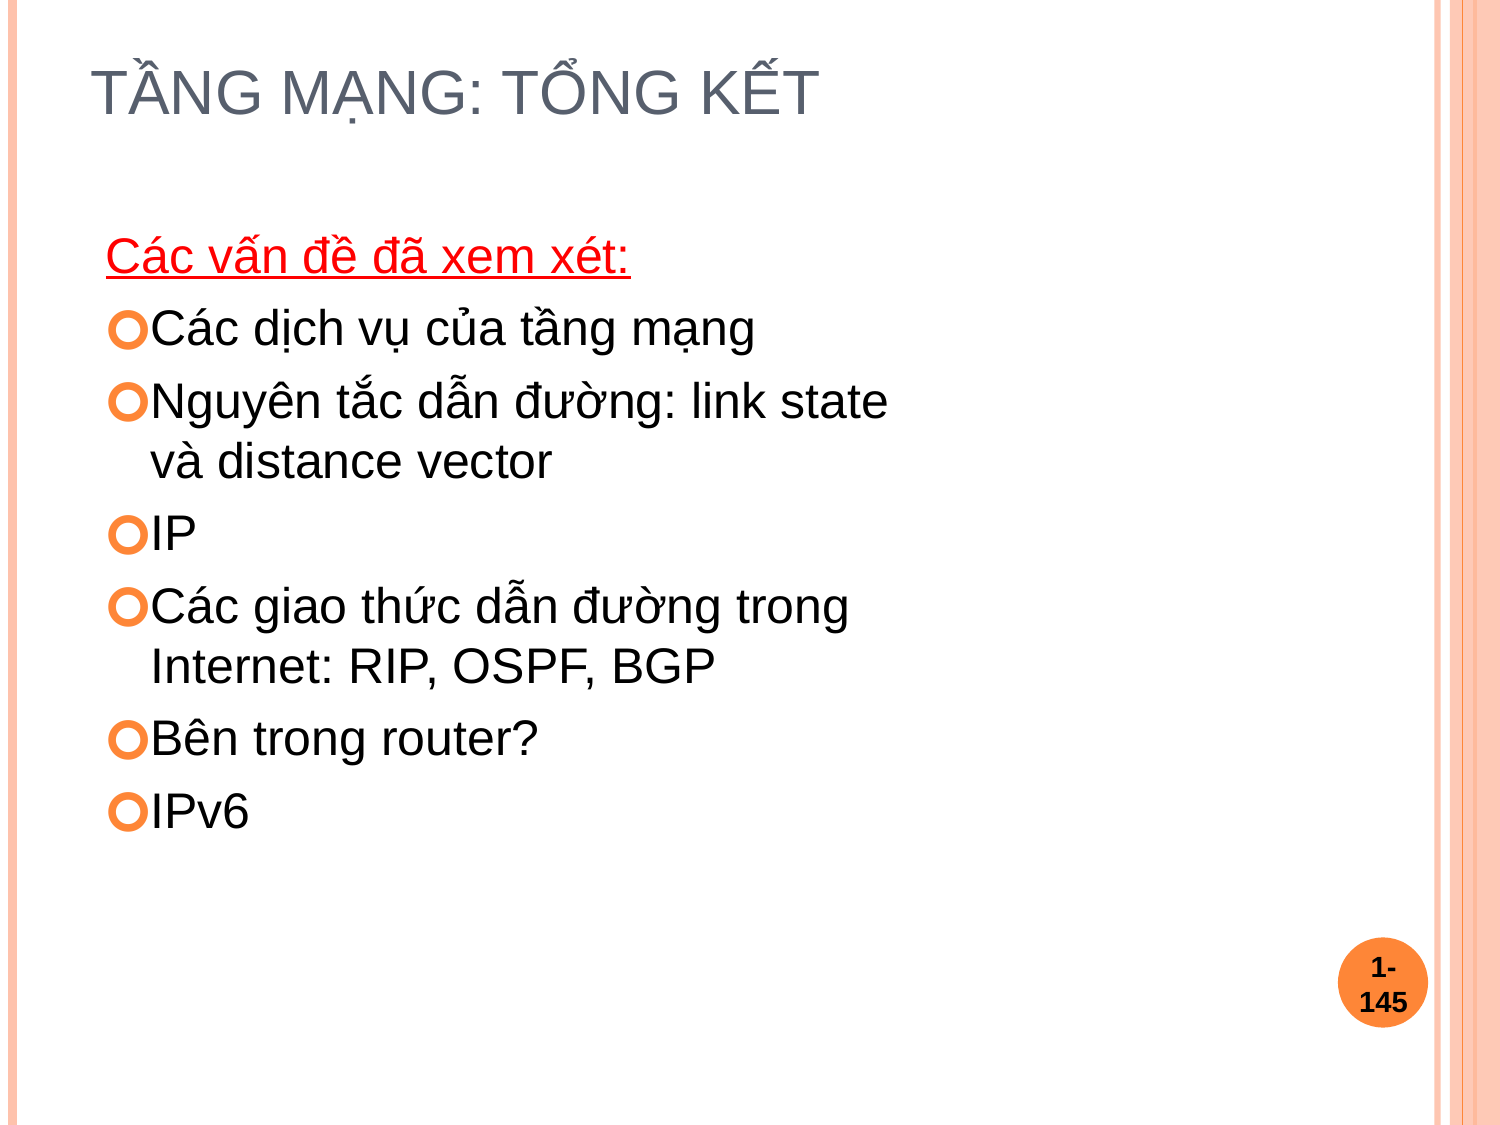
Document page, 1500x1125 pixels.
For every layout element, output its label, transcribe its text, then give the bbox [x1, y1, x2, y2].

list Các vấn đề đã xem xét: Các dịch vụ của tầng mạng Nguyên tắc dẫn đường: link state và distance vector IP Các giao thức dẫn đường trong Internet: RIP, OSPF, BGP Bên trong router? IPv6 [90, 215, 950, 979]
slide_number 1-‹#› [1333, 940, 1434, 1026]
title Tầng mạng: Tổng kết [75, 45, 1300, 233]
